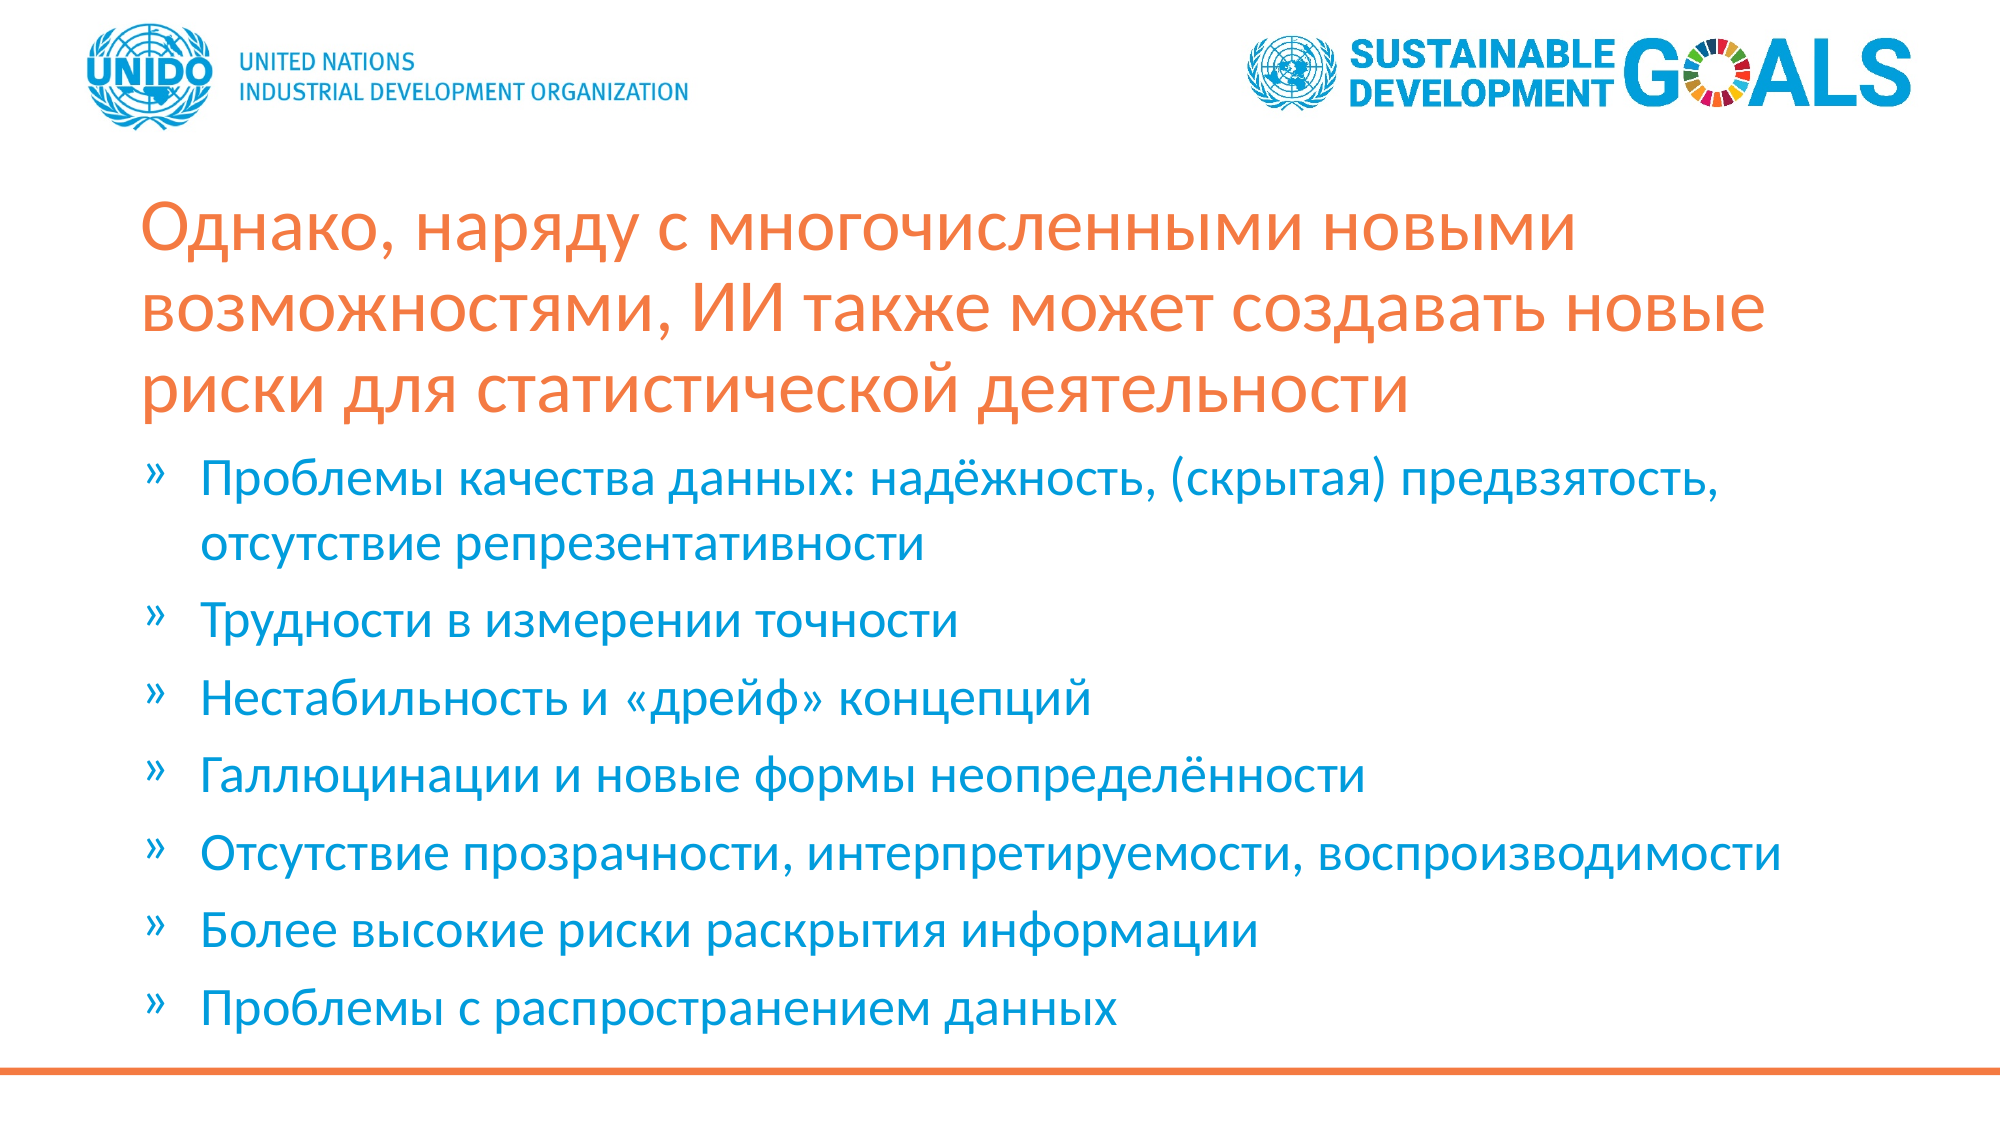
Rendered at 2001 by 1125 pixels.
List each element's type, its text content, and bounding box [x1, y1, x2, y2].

text_box [0, 1067, 126, 1076]
text_box [1874, 1067, 2000, 1076]
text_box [72, 0, 1930, 149]
title Однако, наряду с многочисленными новыми возможностями, ИИ также может создавать новые риски для статистической деятельности [125, 178, 1872, 348]
list Проблемы качества данных: надёжность, (скрытая) предвзятость, отсутствие репрезентативности Трудности в измерении точности Нестабильность и «дрейф» концепций Галлюцинации и новые формы неопределённости Отсутствие прозрачности, интерпретируемости, воспроизводимости Более высокие риски раскрытия информации Проблемы с распространением данных [126, 433, 1874, 1106]
